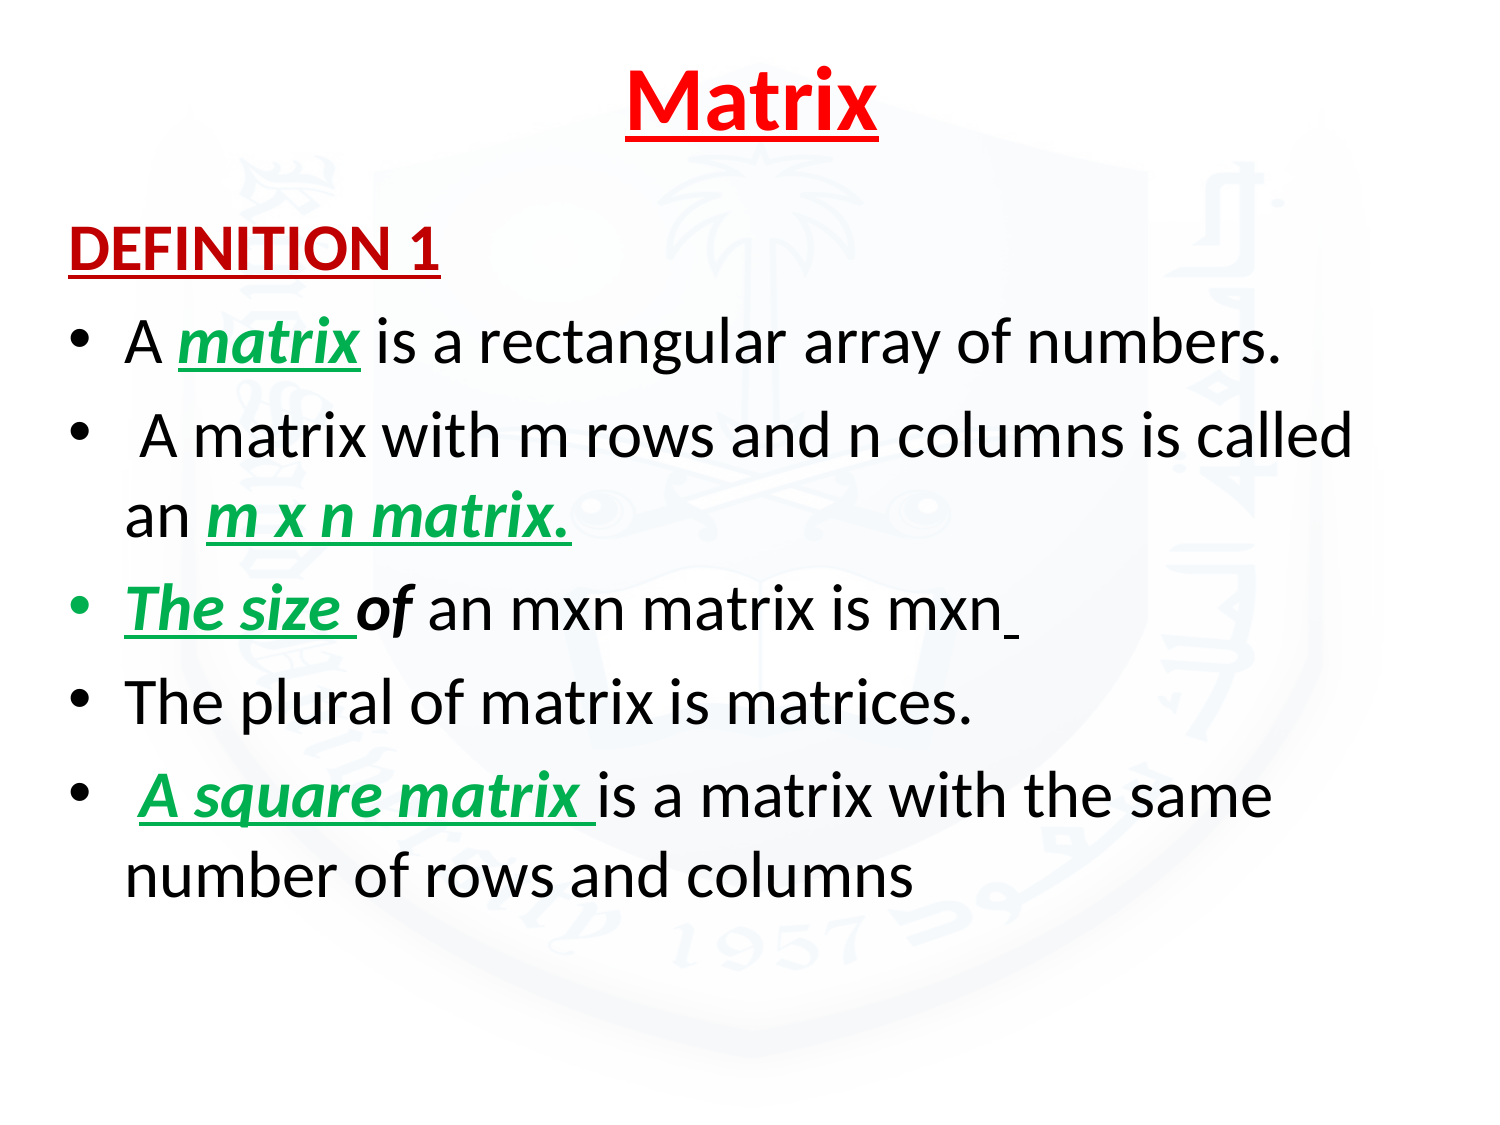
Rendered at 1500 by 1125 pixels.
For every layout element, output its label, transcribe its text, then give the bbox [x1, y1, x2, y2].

list DEFINITION 1 A matrix is a rectangular array of numbers. A matrix with m rows and n columns is called an m x n matrix. The size of an mxn matrix is mxn The plural of matrix is matrices. A square matrix is a matrix with the same number of rows and columns [53, 196, 1425, 1005]
title Matrix [76, 0, 1427, 188]
